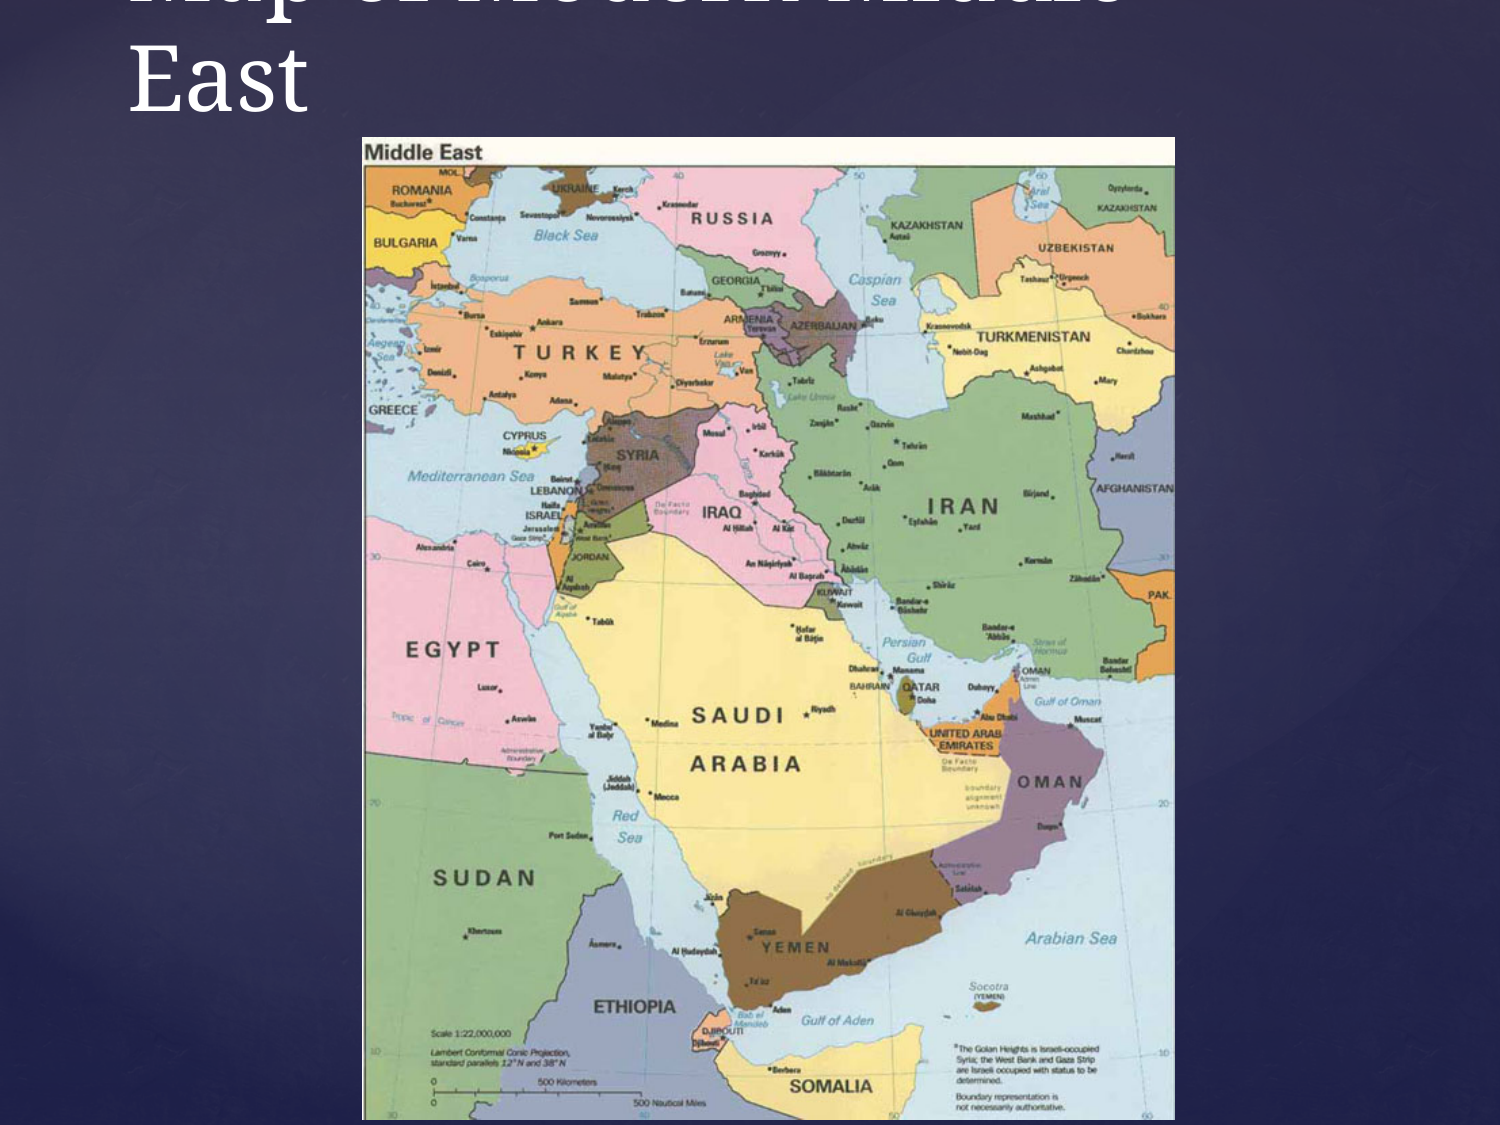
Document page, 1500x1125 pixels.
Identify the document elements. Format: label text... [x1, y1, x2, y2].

picture [361, 136, 1176, 1120]
title Map of Modern Middle East [112, 24, 1338, 138]
